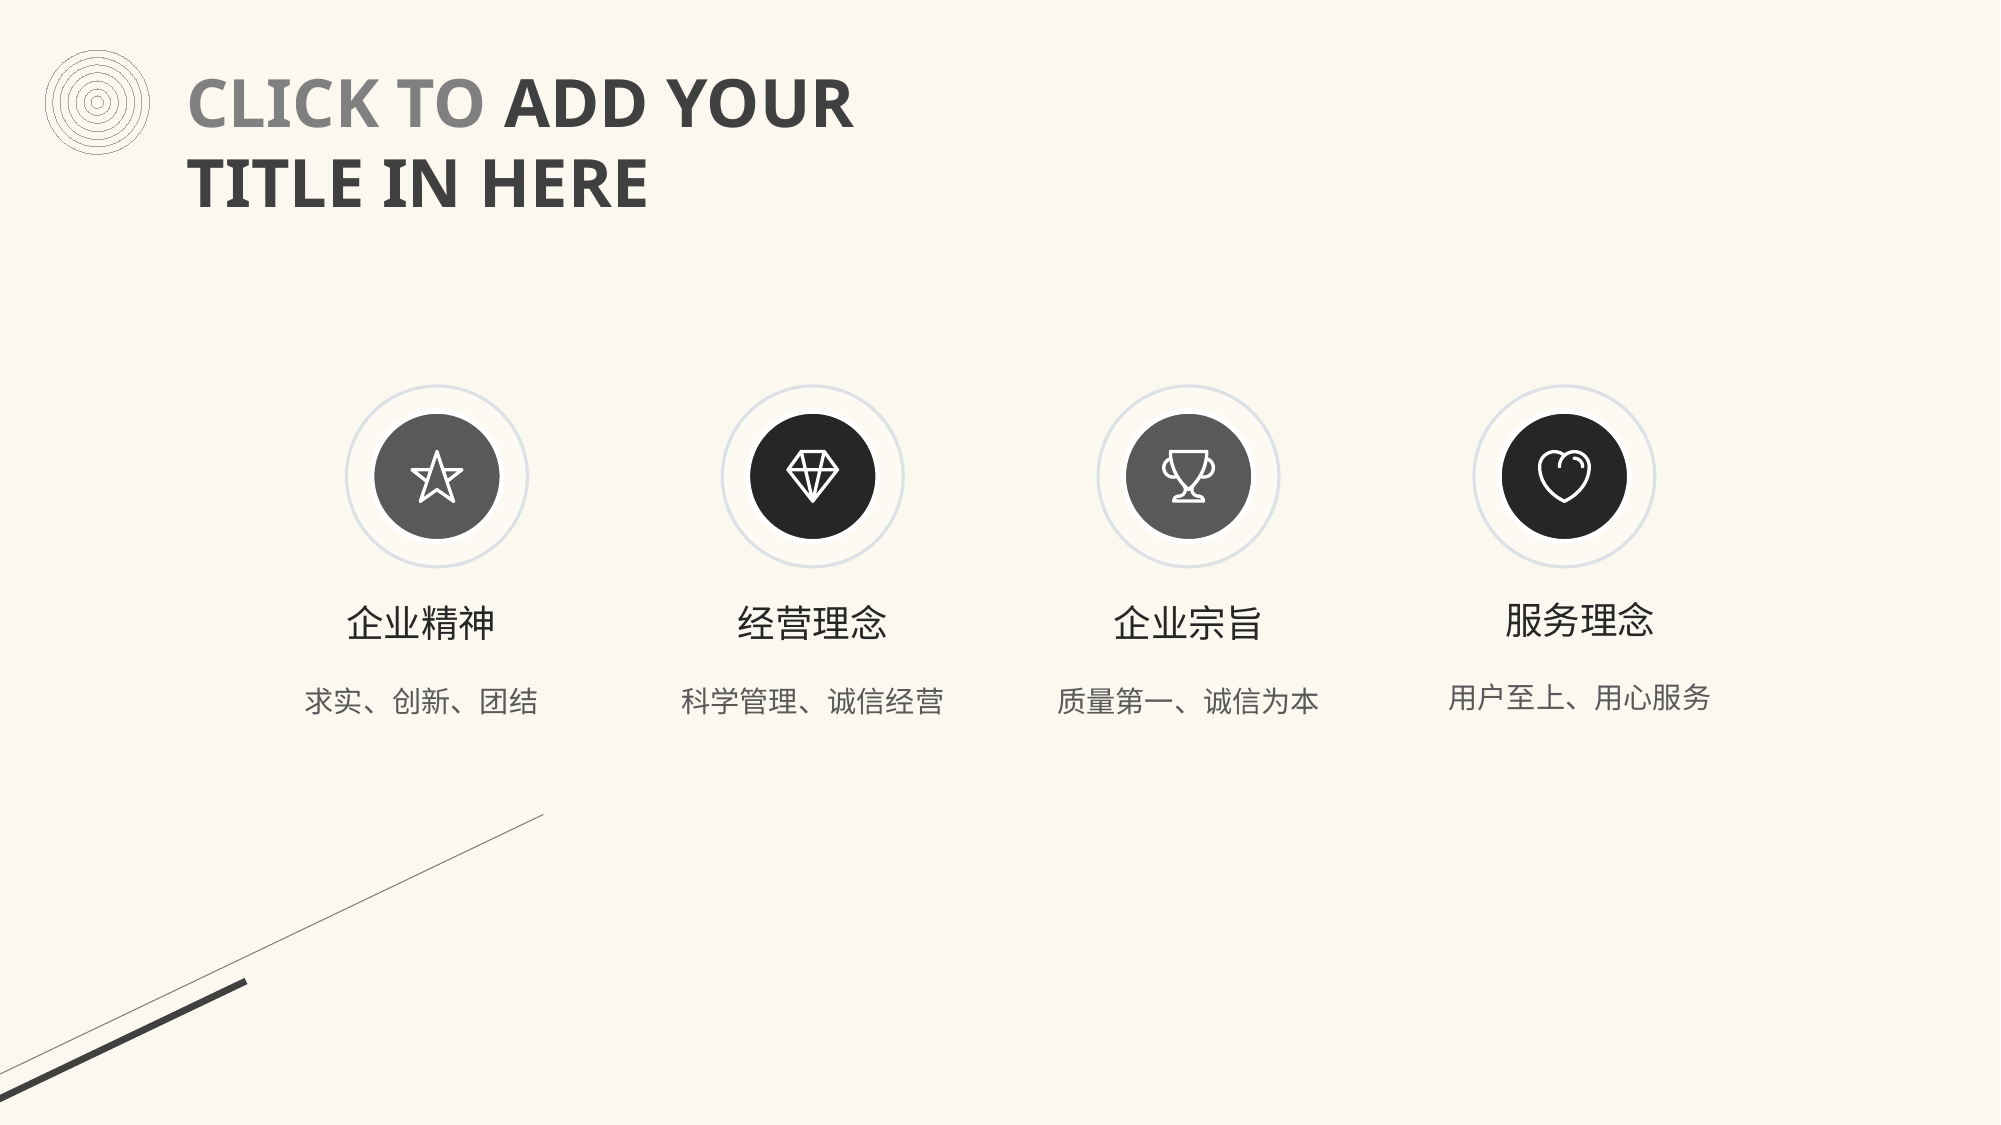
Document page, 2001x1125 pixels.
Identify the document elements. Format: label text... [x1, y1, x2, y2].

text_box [0, 1076, 246, 1101]
text_box 用户至上、用心服务 [1398, 654, 1762, 723]
text_box 科学管理、诚信经营 [631, 658, 995, 726]
text_box 企业宗旨 [1060, 592, 1317, 653]
text_box 企业精神 [293, 592, 550, 653]
text_box 求实、创新、团结 [239, 658, 604, 726]
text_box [346, 385, 528, 567]
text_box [722, 385, 904, 567]
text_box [0, 814, 544, 1076]
text_box 服务理念 [1451, 589, 1709, 649]
text_box 经营理念 [684, 592, 942, 653]
text_box 质量第一、诚信为本 [1006, 658, 1371, 726]
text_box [1473, 385, 1655, 567]
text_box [1098, 385, 1279, 567]
text_box CLICK TO ADD YOUR TITLE IN HERE [171, 53, 1008, 228]
